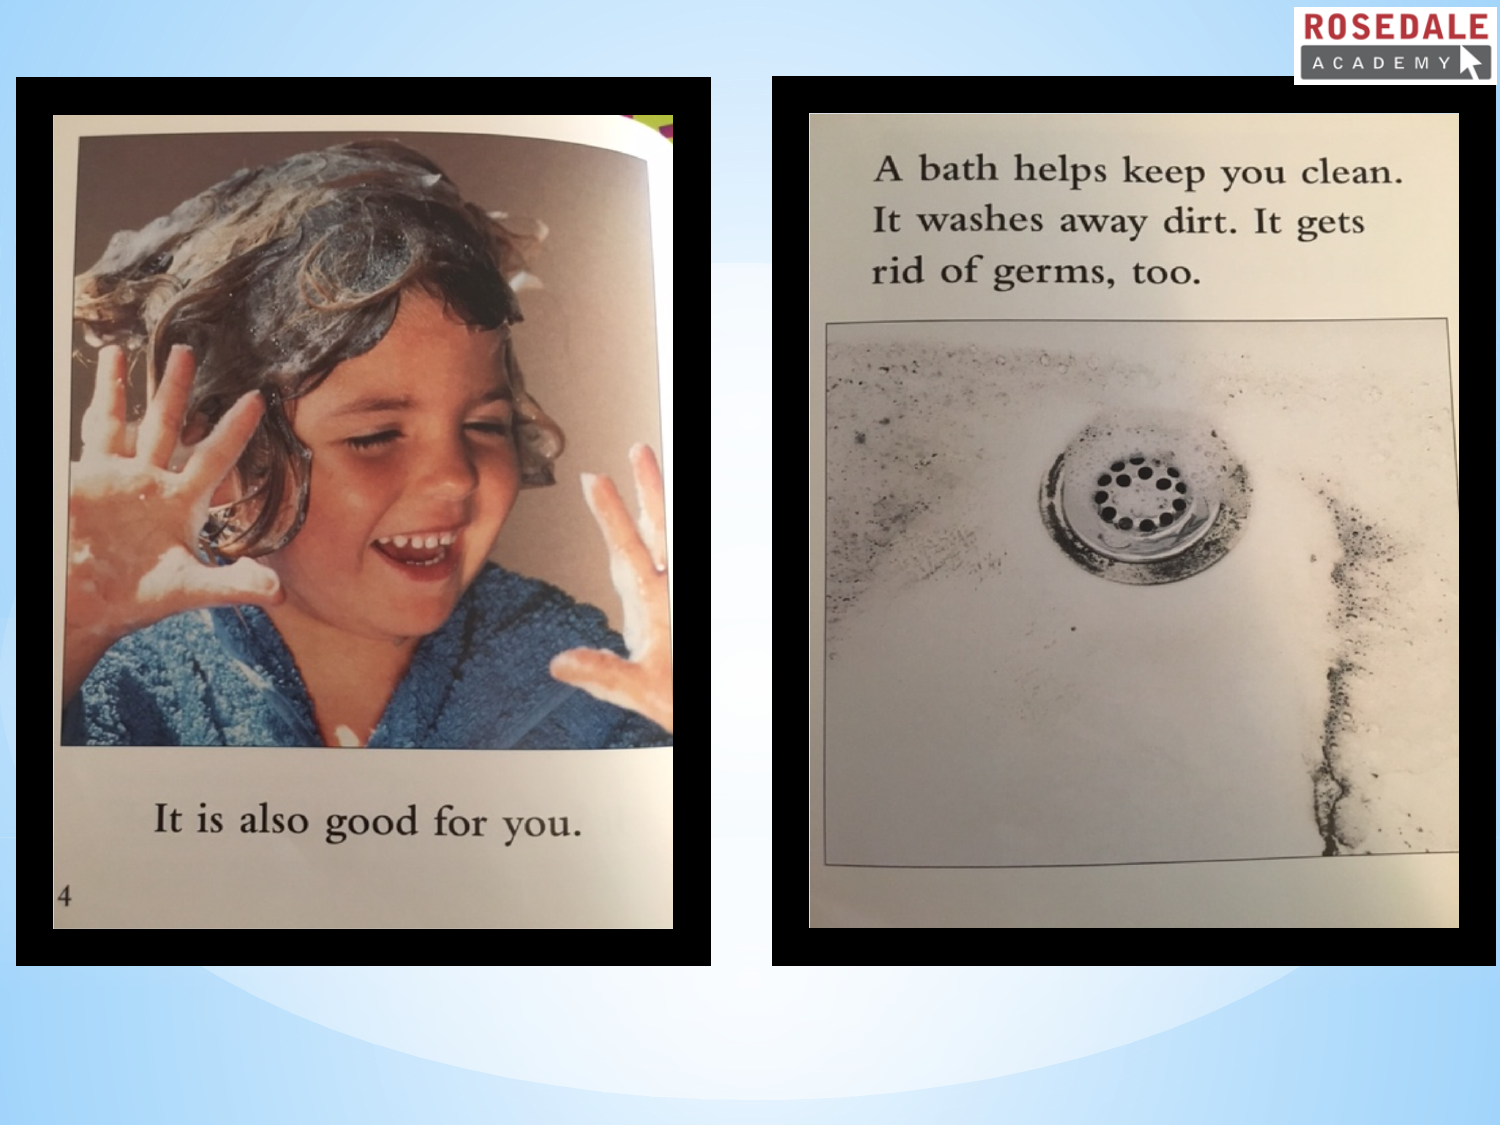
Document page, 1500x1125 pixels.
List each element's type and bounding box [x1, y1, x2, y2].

picture [54, 833, 673, 928]
list [0, 211, 719, 833]
picture [54, 116, 673, 211]
picture [726, 114, 1500, 928]
picture [1293, 7, 1497, 86]
